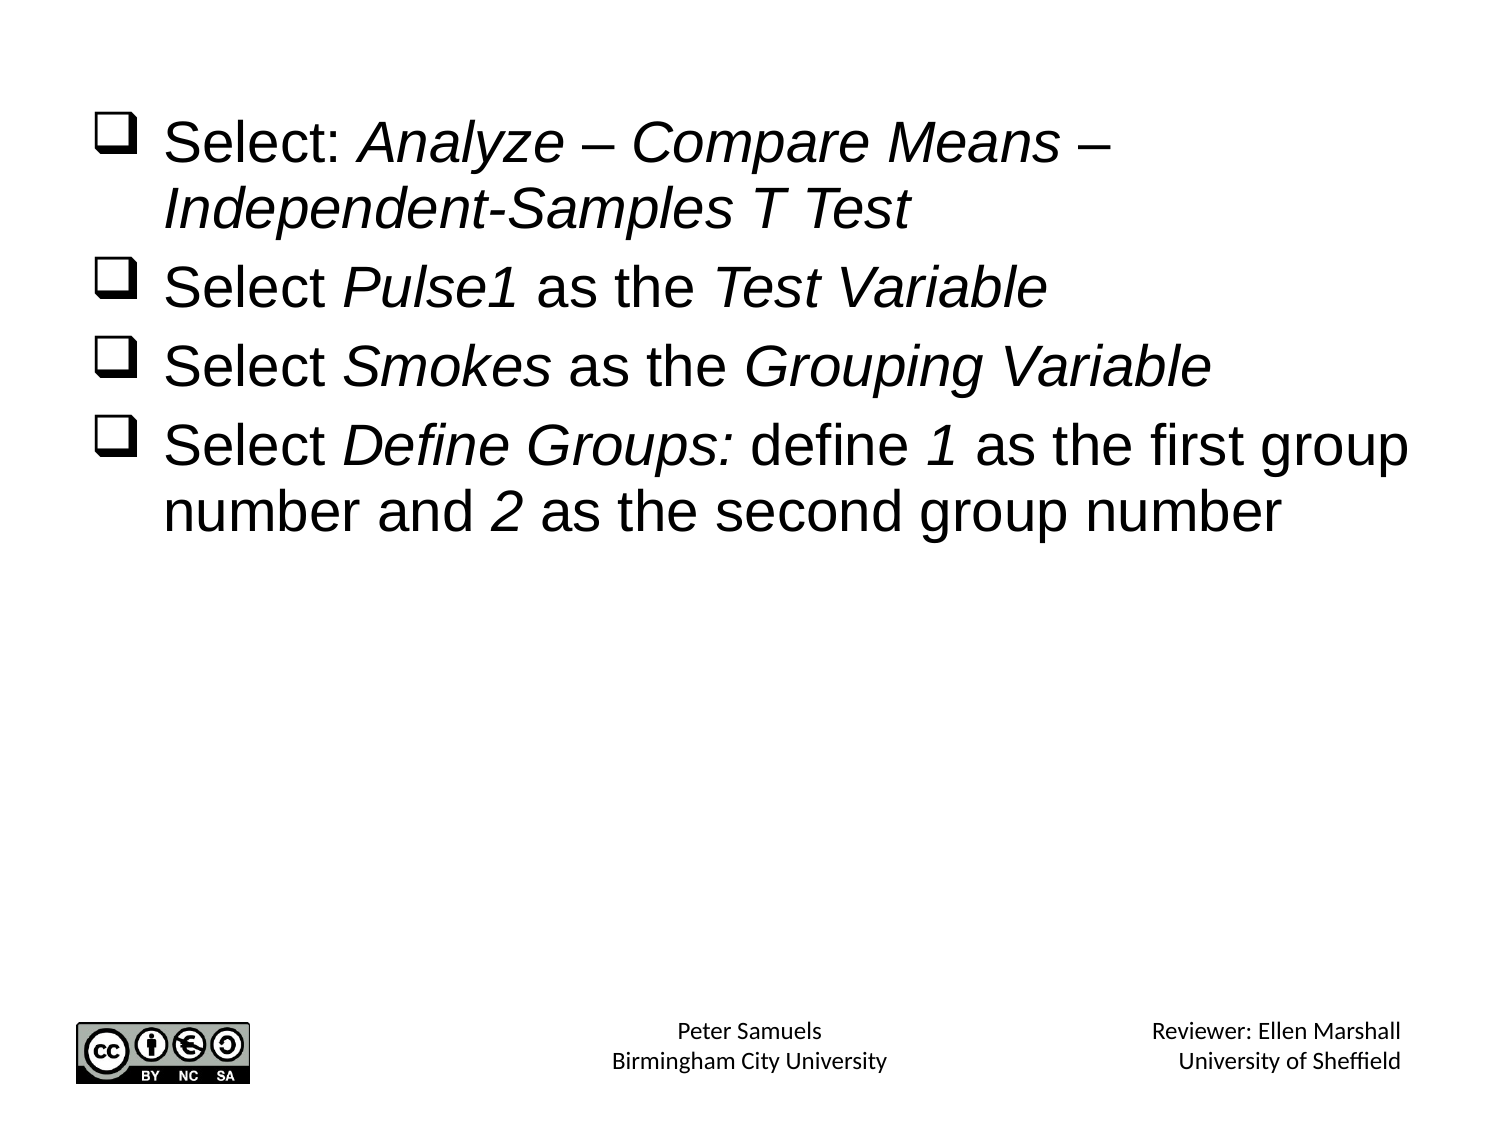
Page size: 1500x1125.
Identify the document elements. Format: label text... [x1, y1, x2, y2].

text_box Reviewer: Ellen Marshall University of Sheffield [1038, 1007, 1417, 1083]
picture [76, 1022, 251, 1084]
text_box Peter Samuels Birmingham City University [549, 1007, 951, 1083]
list Select: Analyze – Compare Means – Independent-Samples T Test Select Pulse1 as the Test Variable Select Smokes as the Grouping Variable Select Define Groups: define 1 as the first group number and 2 as the second group number [75, 101, 1457, 646]
